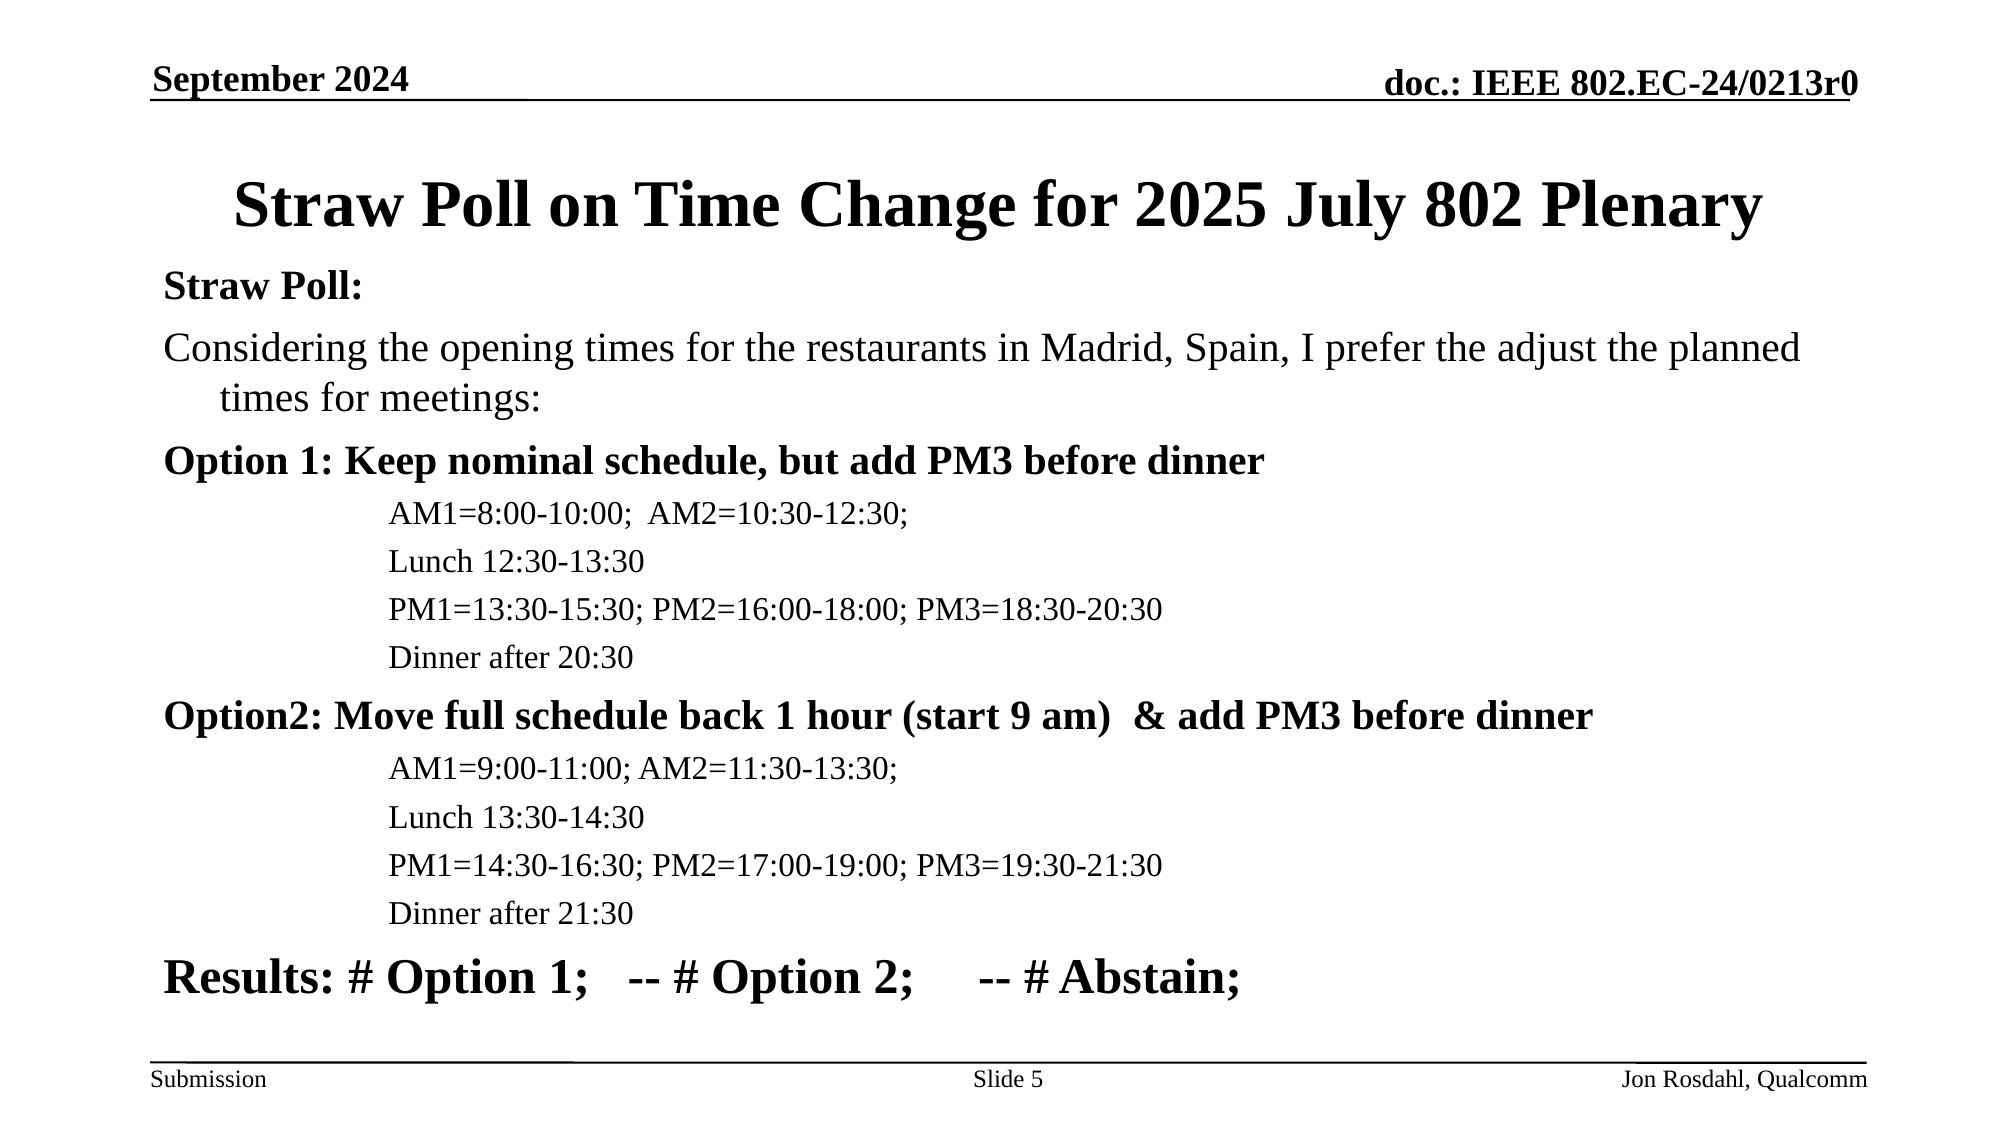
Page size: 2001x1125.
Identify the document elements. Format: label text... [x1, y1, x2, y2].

footer Jon Rosdahl, Qualcomm [1171, 1061, 1869, 1093]
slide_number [152, 54, 563, 100]
list Straw Poll: Considering the opening times for the restaurants in Madrid, Spain, I prefer the adjust the planned times for meetings: Option 1: Keep nominal schedule, but add PM3 before dinner AM1=8:00-10:00; AM2=10:30-12:30; Lunch 12:30-13:30 PM1=13:30-15:30; PM2=16:00-18:00; PM3=18:30-20:30 Dinner after 20:30 Option2: Move full schedule back 1 hour (start 9 am) & add PM3 before dinner AM1=9:00-11:00; AM2=11:30-13:30; Lunch 13:30-14:30 PM1=14:30-16:30; PM2=17:00-19:00; PM3=19:30-21:30 Dinner after 21:30 Results: # Option 1; -- # Option 2; -- # Abstain; [148, 249, 1849, 1038]
slide_number Slide 5 [950, 1061, 1067, 1123]
title Straw Poll on Time Change for 2025 July 802 Plenary [149, 112, 1850, 288]
